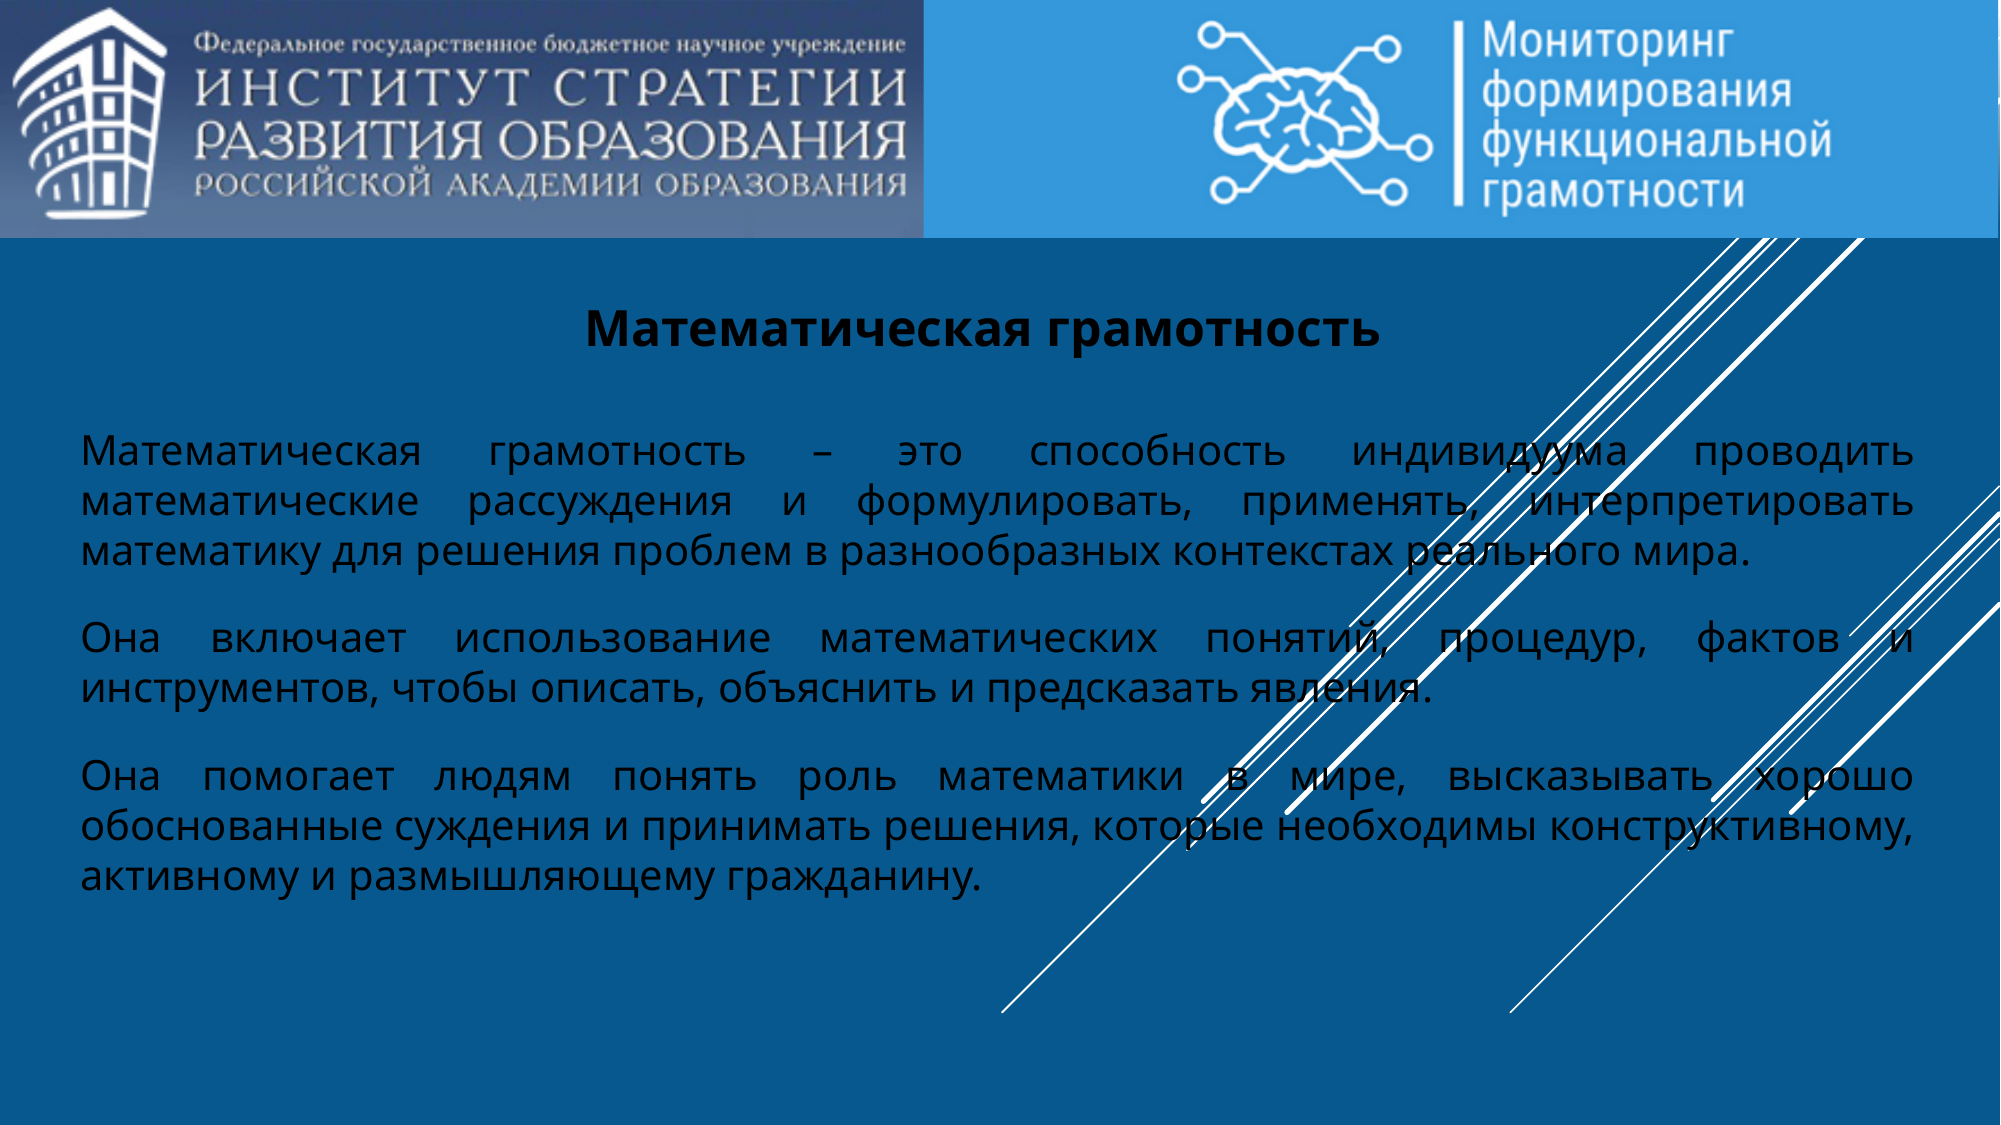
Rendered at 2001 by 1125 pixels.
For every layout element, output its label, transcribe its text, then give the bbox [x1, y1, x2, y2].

text_box Математическая грамотность [569, 289, 1397, 364]
picture [0, 0, 1999, 238]
text_box Математическая грамотность – это способность индивидуума проводить математические рассуждения и формулировать, применять, интерпретировать математику для решения проблем в разнообразных контекстах реального мира. Она включает использование математических понятий, процедур, фактов и инструментов, чтобы описать, объяснить и предсказать явления. Она помогает людям понять роль математики в мире, высказывать хорошо обоснованные суждения и принимать решения, которые необходимы конструктивному, активному и размышляющему гражданину. [65, 416, 1931, 906]
